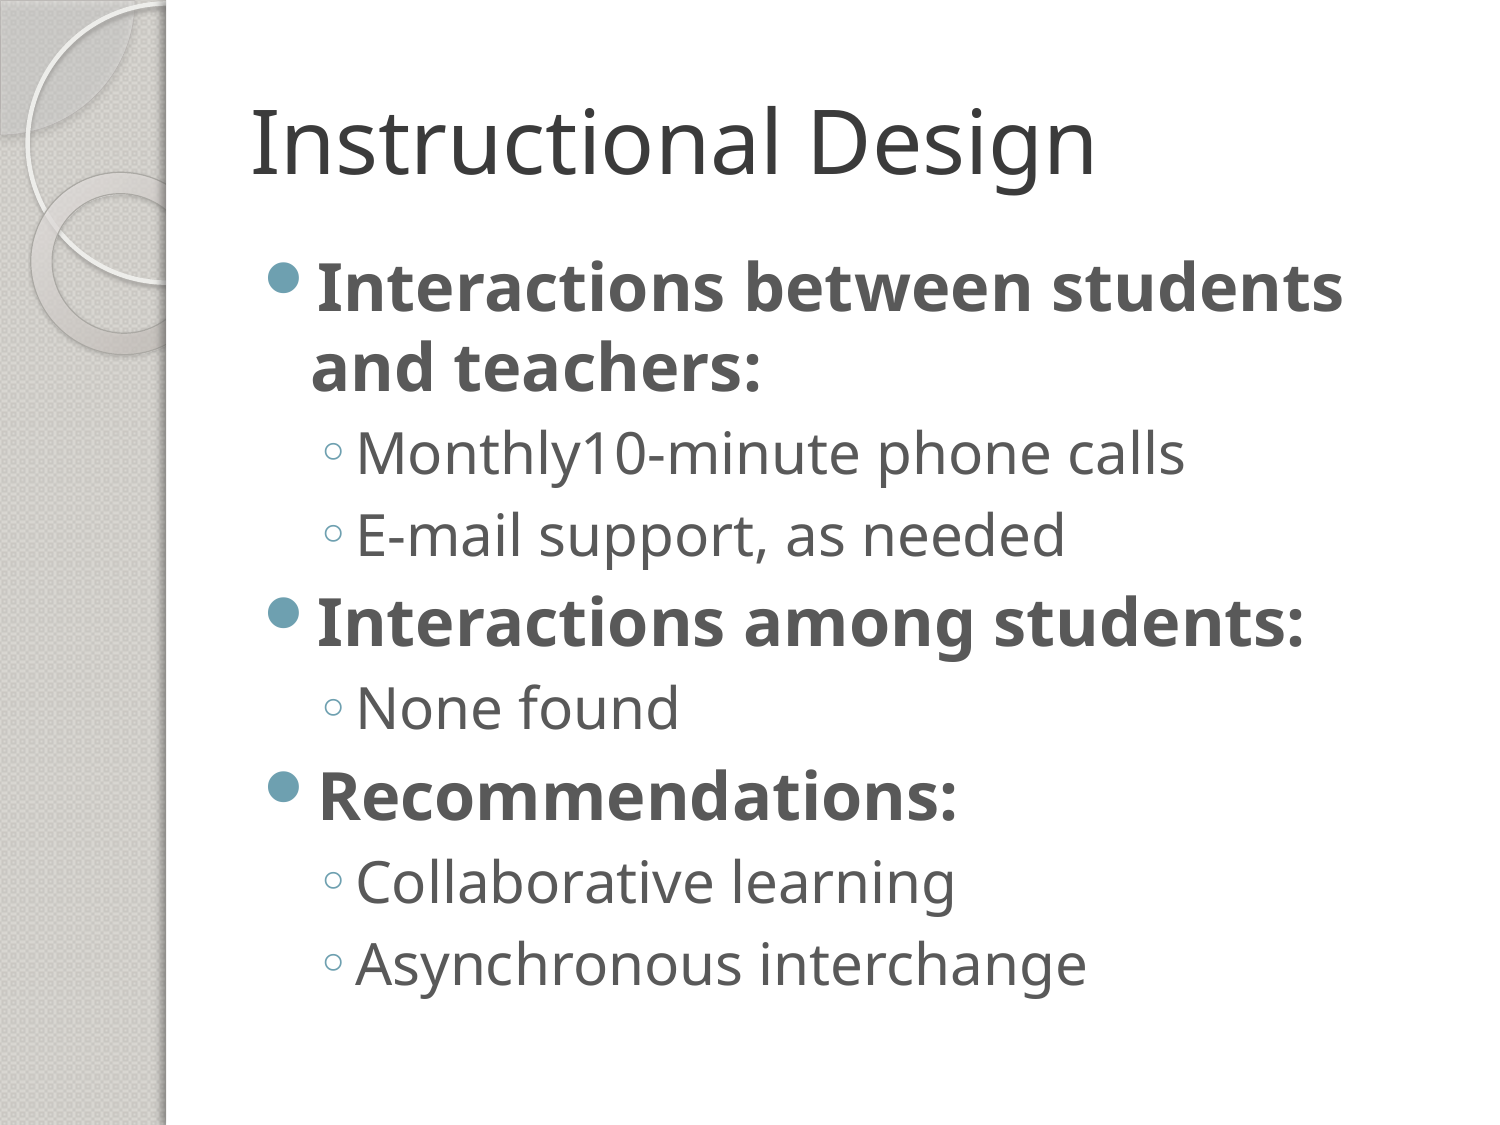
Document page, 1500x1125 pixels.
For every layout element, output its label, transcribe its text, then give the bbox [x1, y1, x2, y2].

list Interactions between students and teachers: Monthly10-minute phone calls E-mail support, as needed Interactions among students: None found Recommendations: Collaborative learning Asynchronous interchange [235, 237, 1466, 1025]
title Instructional Design [235, 45, 1466, 233]
